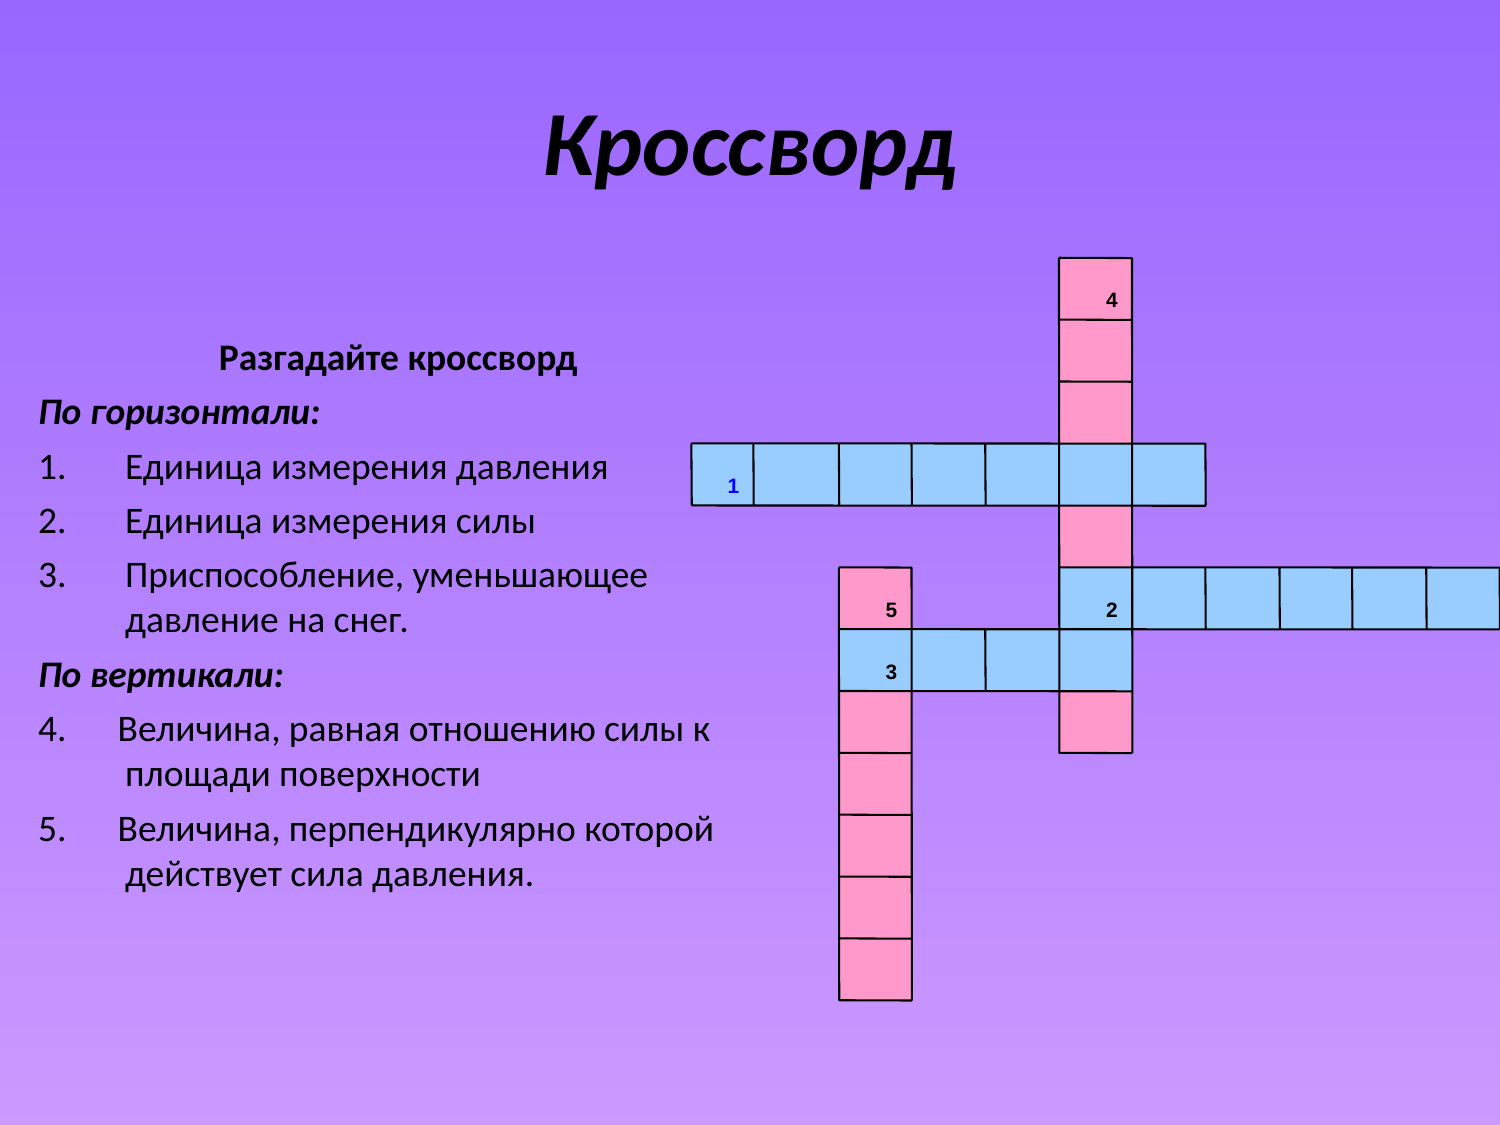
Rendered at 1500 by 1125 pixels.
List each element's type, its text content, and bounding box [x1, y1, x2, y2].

text_box Разгадайте кроссворд По горизонтали: Единица измерения давления Единица измерения силы Приспособление, уменьшающее давление на снег. По вертикали: 4. Величина, равная отношению силы к площади поверхности 5. Величина, перпендикулярно которой действует сила давления. [23, 246, 774, 901]
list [691, 257, 1500, 1001]
title Кроссворд [75, 45, 1425, 233]
